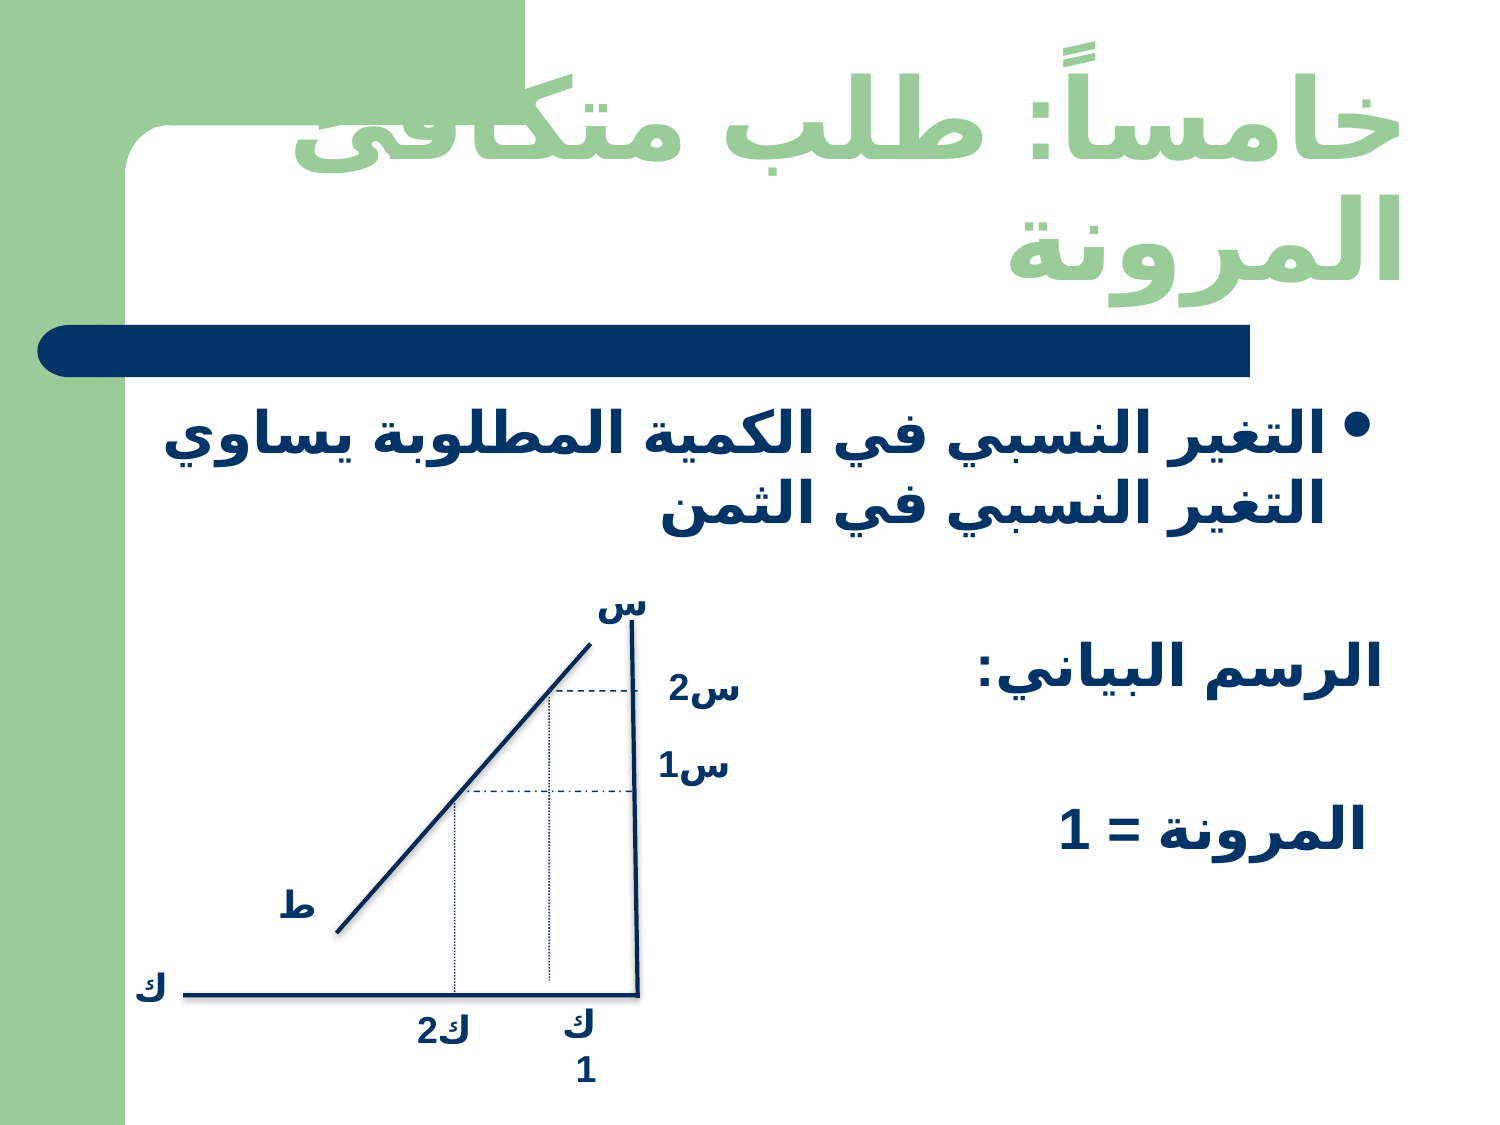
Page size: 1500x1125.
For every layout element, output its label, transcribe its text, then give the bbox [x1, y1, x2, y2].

list التغير النسبي في الكمية المطلوبة يساوي التغير النسبي في الثمن الرسم البياني: المرونة = 1 [137, 387, 1400, 999]
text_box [69, 570, 757, 1059]
title خامساً: طلب متكافئ المرونة [125, 125, 1425, 313]
